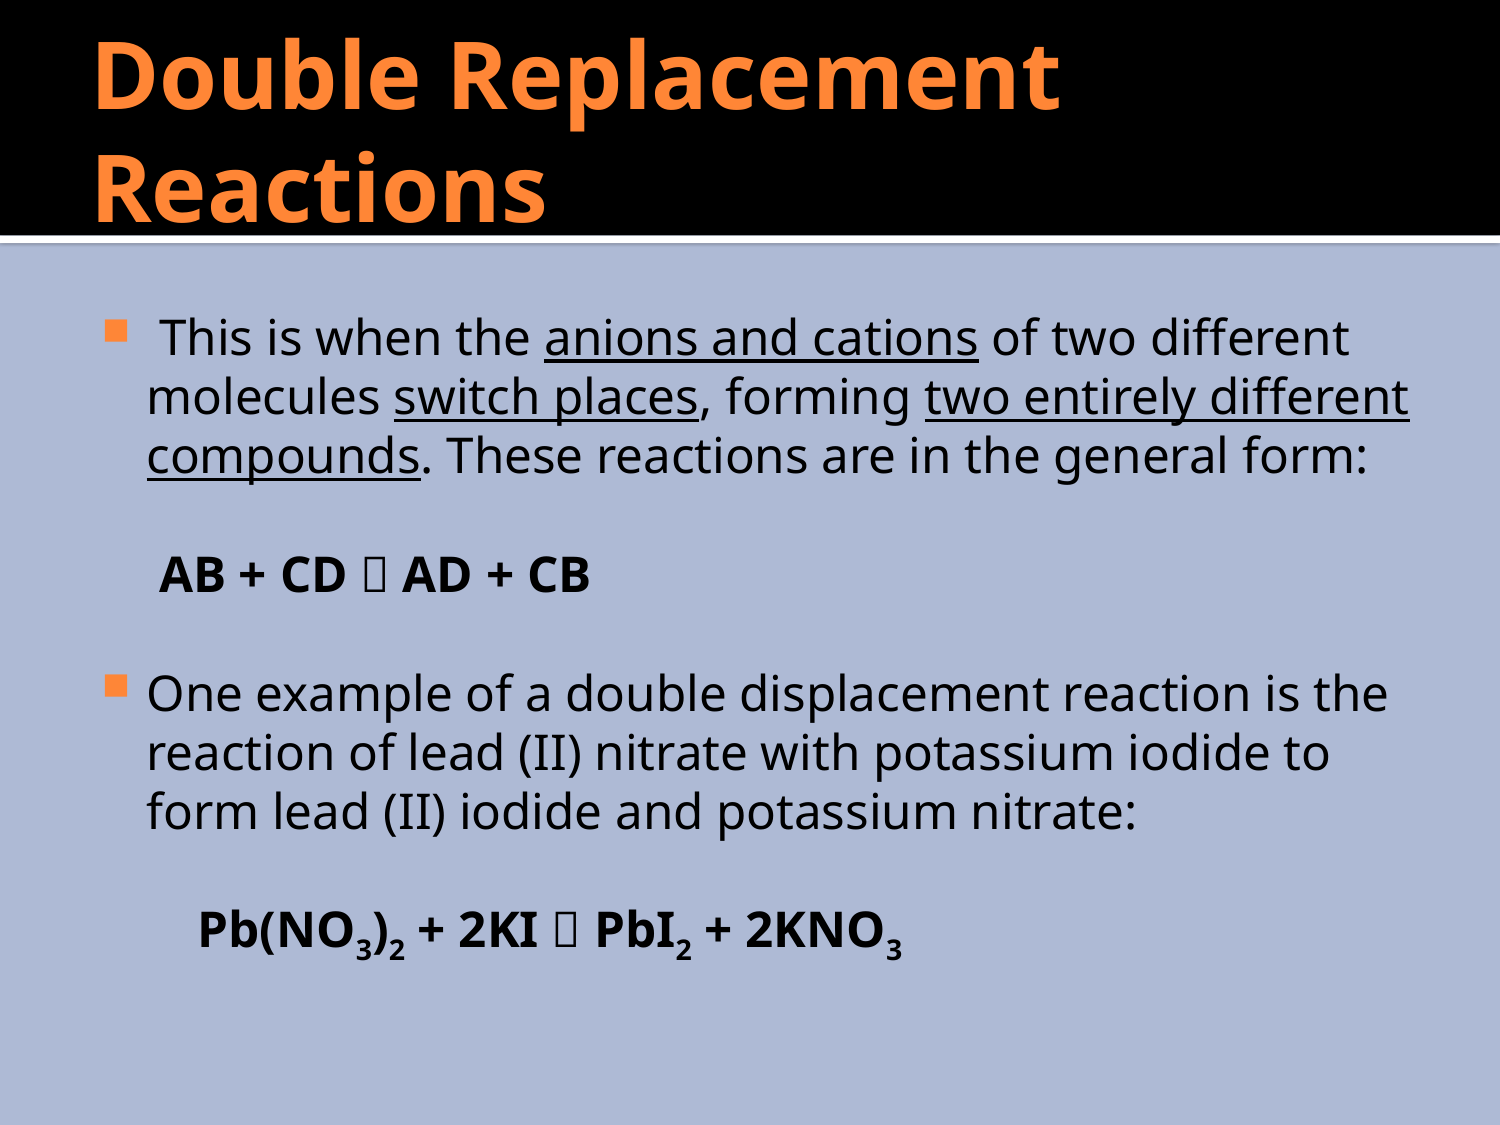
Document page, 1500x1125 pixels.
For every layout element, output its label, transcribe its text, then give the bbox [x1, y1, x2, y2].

list This is when the anions and cations of two different molecules switch places, forming two entirely different compounds. These reactions are in the general form: AB + CD  AD + CB One example of a double displacement reaction is the reaction of lead (II) nitrate with potassium iodide to form lead (II) iodide and potassium nitrate: Pb(NO3)2 + 2KI  PbI2 + 2KNO3 [75, 291, 1425, 1050]
title Double Replacement Reactions [75, 25, 1425, 231]
